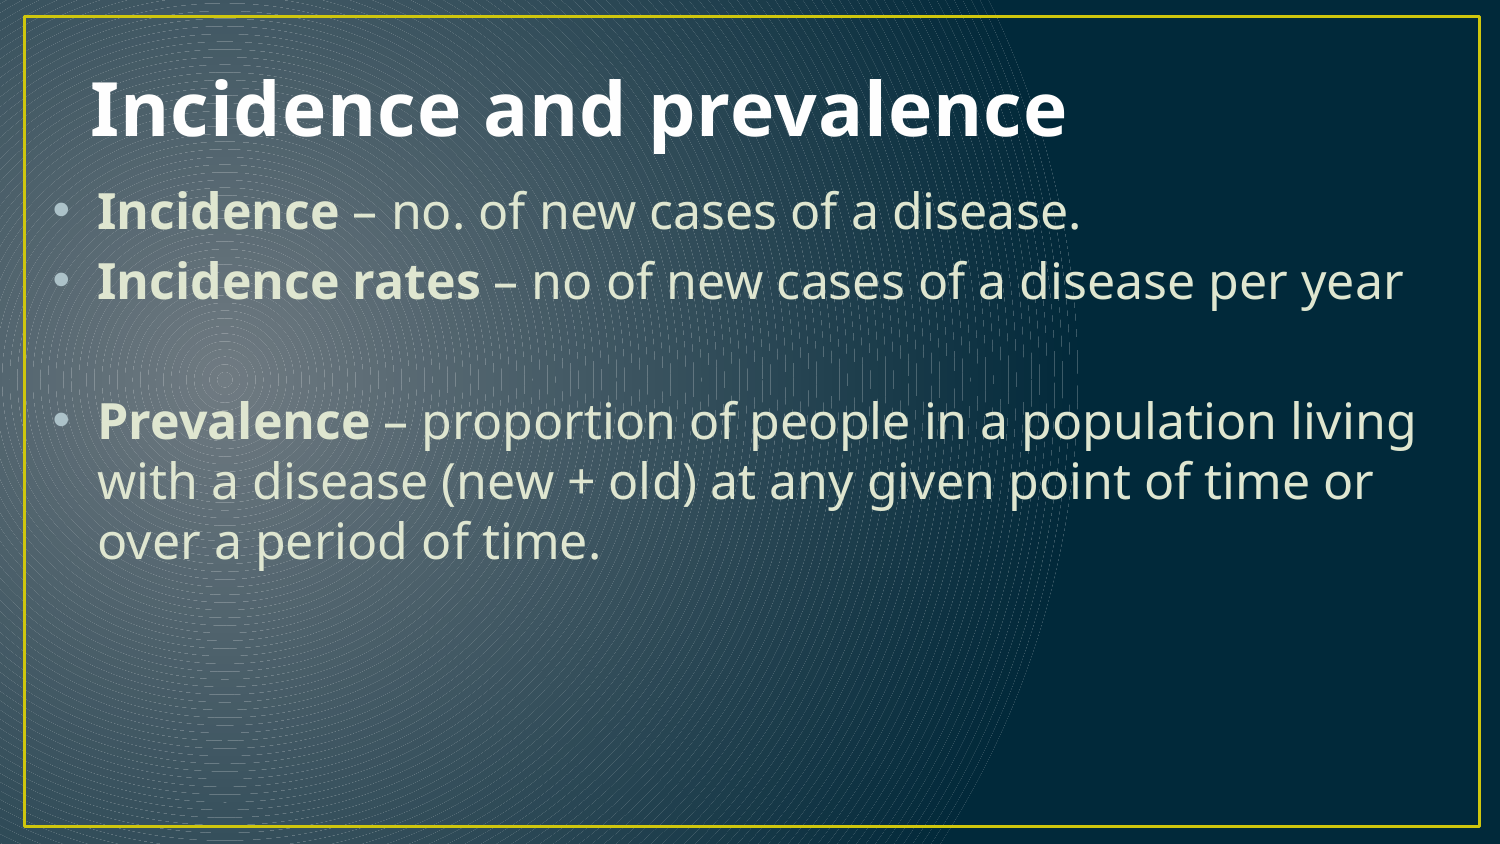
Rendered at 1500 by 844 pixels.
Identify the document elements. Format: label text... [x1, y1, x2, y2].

list Incidence – no. of new cases of a disease. Incidence rates – no of new cases of a disease per year Prevalence – proportion of people in a population living with a disease (new + old) at any given point of time or over a period of time. [37, 171, 1463, 810]
title Incidence and prevalence [75, 33, 1425, 160]
